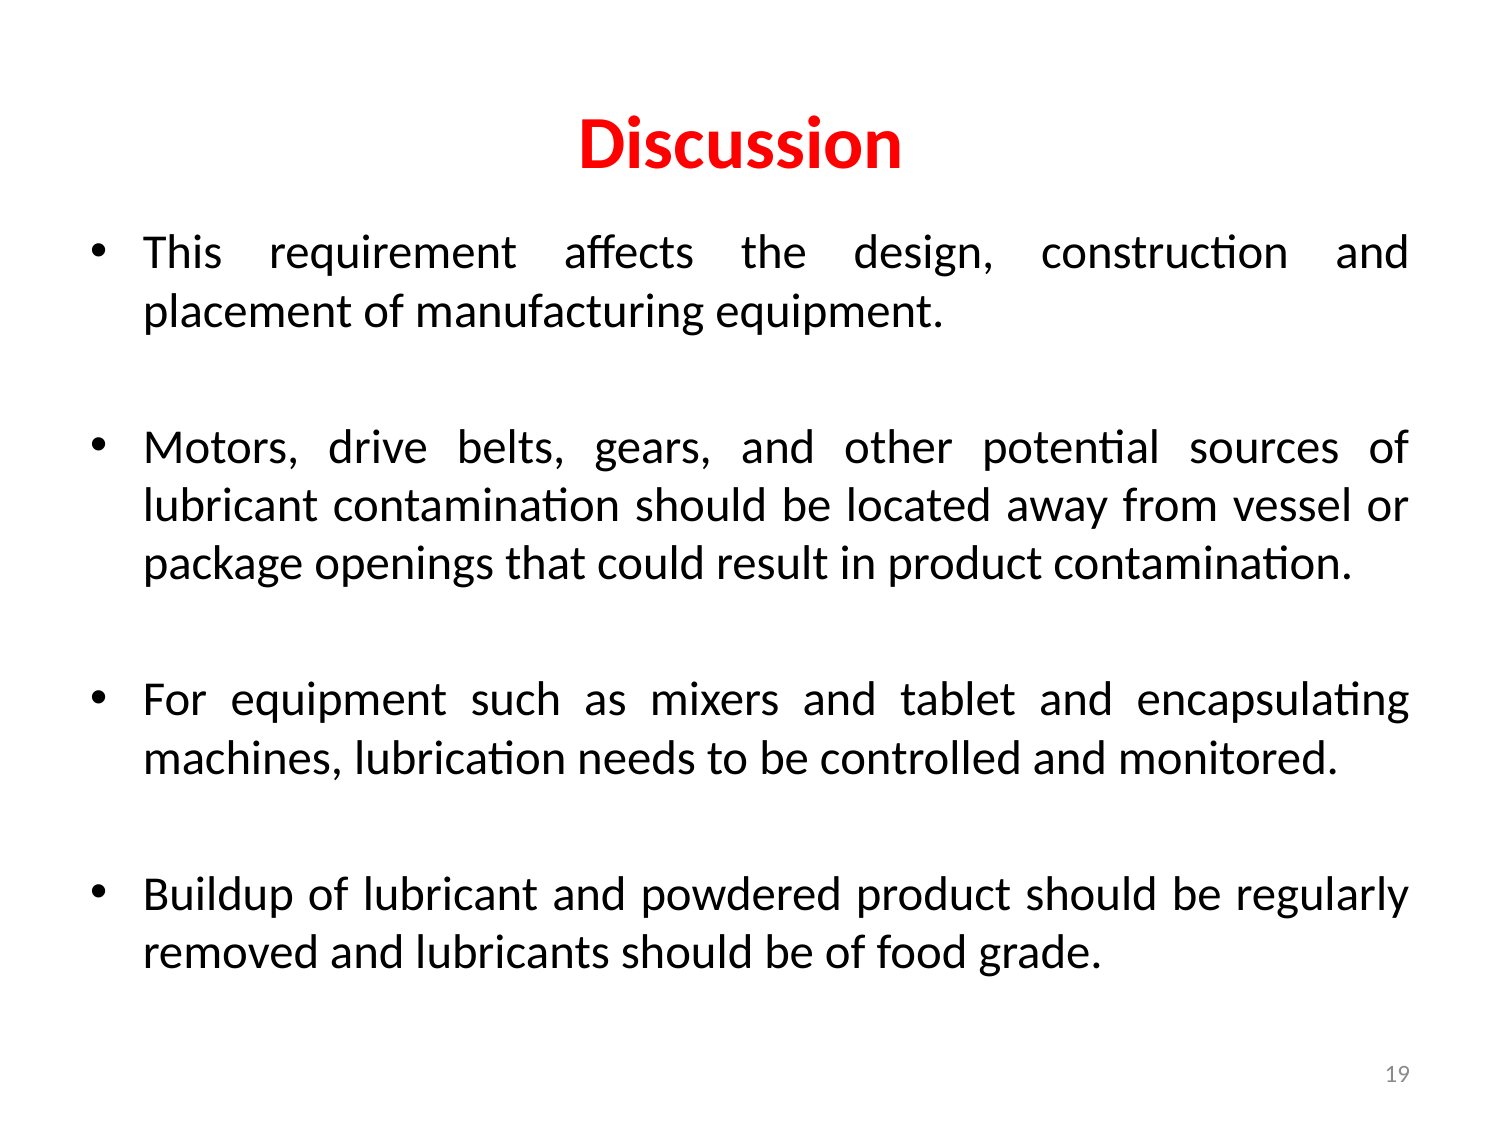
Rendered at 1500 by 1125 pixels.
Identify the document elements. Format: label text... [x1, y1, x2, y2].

list This requirement affects the design, construction and placement of manufacturing equipment. Motors, drive belts, gears, and other potential sources of lubricant contamination should be located away from vessel or package openings that could result in product contamination. For equipment such as mixers and tablet and encapsulating machines, lubrication needs to be controlled and monitored. Buildup of lubricant and powdered product should be regularly removed and lubricants should be of food grade. [75, 212, 1425, 1005]
title Discussion [75, 45, 1425, 212]
slide_number 19 [1074, 1042, 1425, 1103]
